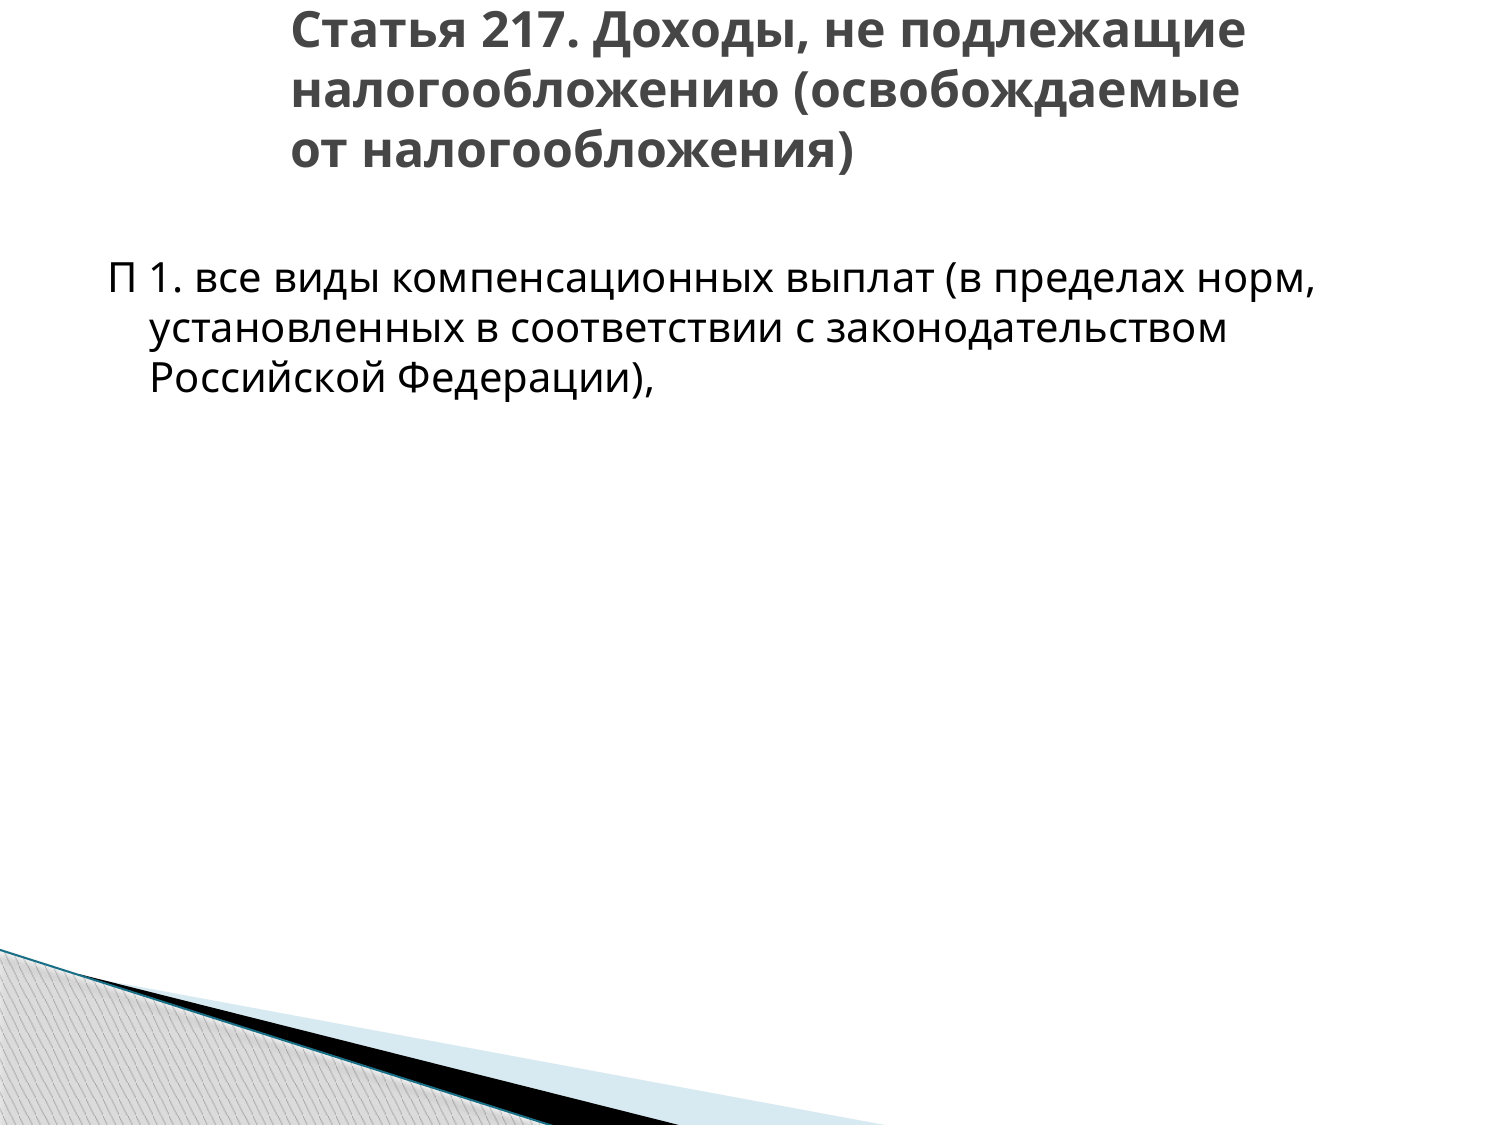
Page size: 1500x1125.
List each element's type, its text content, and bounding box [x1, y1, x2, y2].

title Статья 217. Доходы, не подлежащие налогообложению (освобождаемые от налогообложения) [275, 35, 1288, 200]
list П 1. все виды компенсационных выплат (в пределах норм, установленных в соответствии с законодательством Российской Федерации), [75, 243, 1425, 986]
